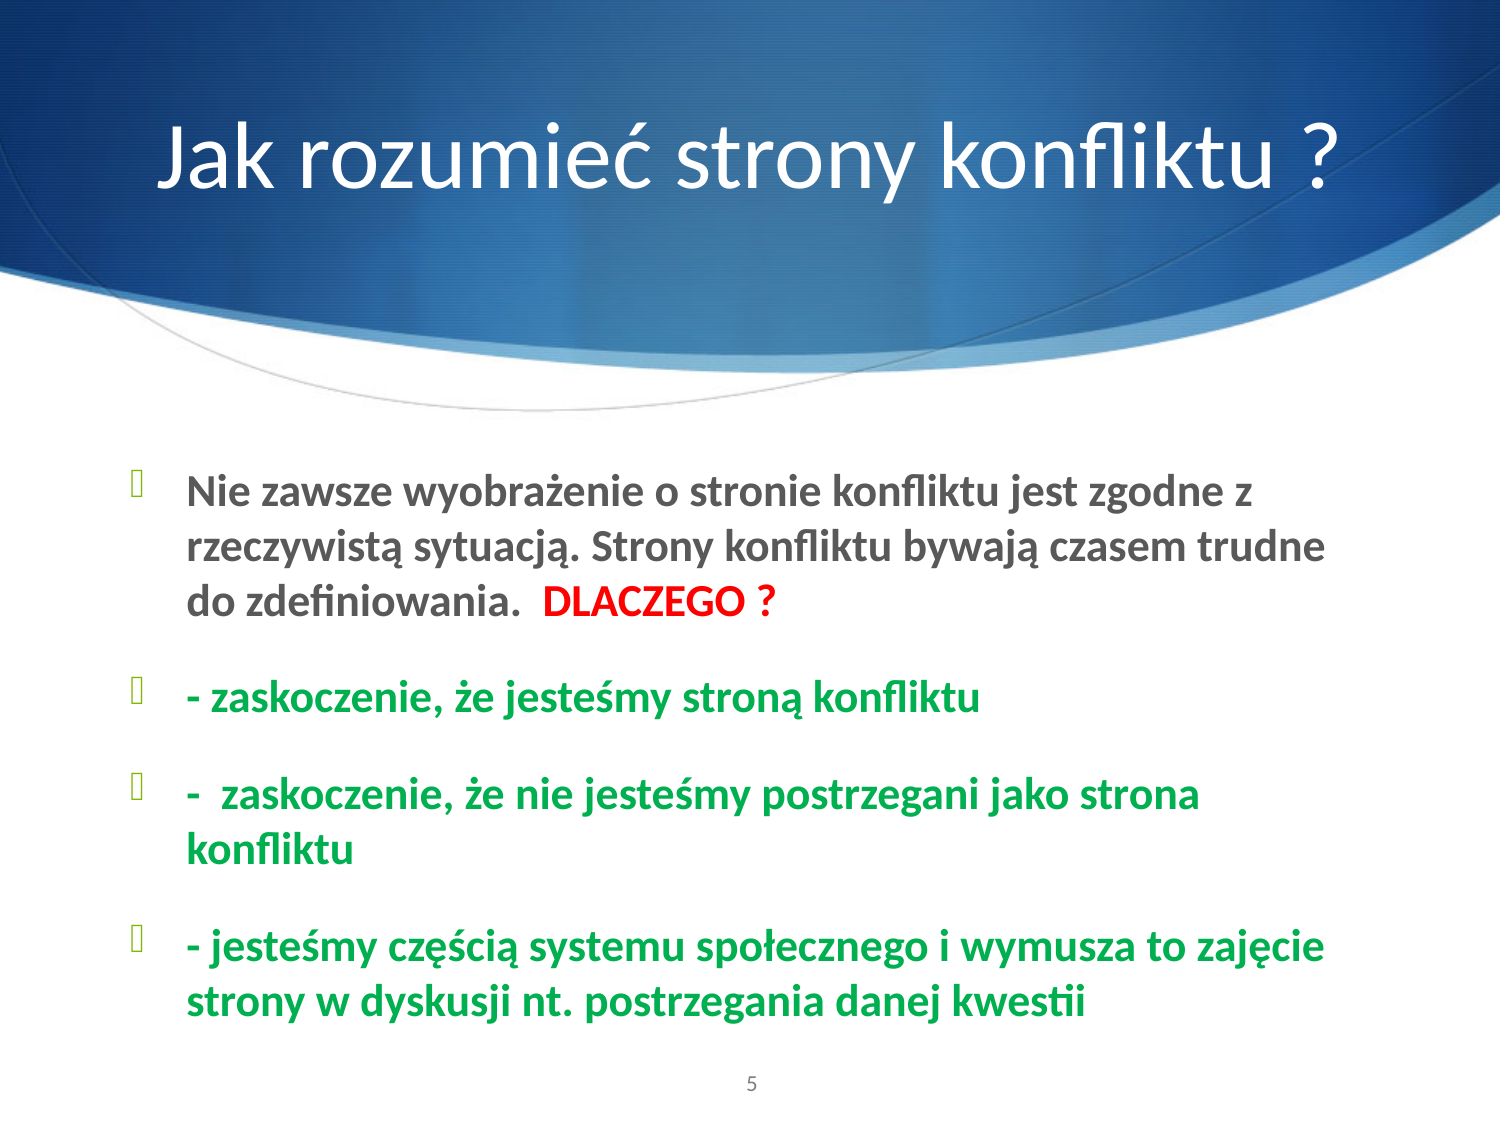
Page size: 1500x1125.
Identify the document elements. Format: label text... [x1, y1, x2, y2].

picture [0, 0, 1500, 1125]
title Jak rozumieć strony konfliktu ? [75, 0, 1425, 301]
list Nie zawsze wyobrażenie o stronie konfliktu jest zgodne z rzeczywistą sytuacją. Strony konfliktu bywają czasem trudne do zdefiniowania. DLACZEGO ? - zaskoczenie, że jesteśmy stroną konfliktu - zaskoczenie, że nie jesteśmy postrzegani jako strona konfliktu - jesteśmy częścią systemu społecznego i wymusza to zajęcie strony w dyskusji nt. postrzegania danej kwestii [123, 454, 1379, 1071]
slide_number 5 [730, 1062, 769, 1103]
